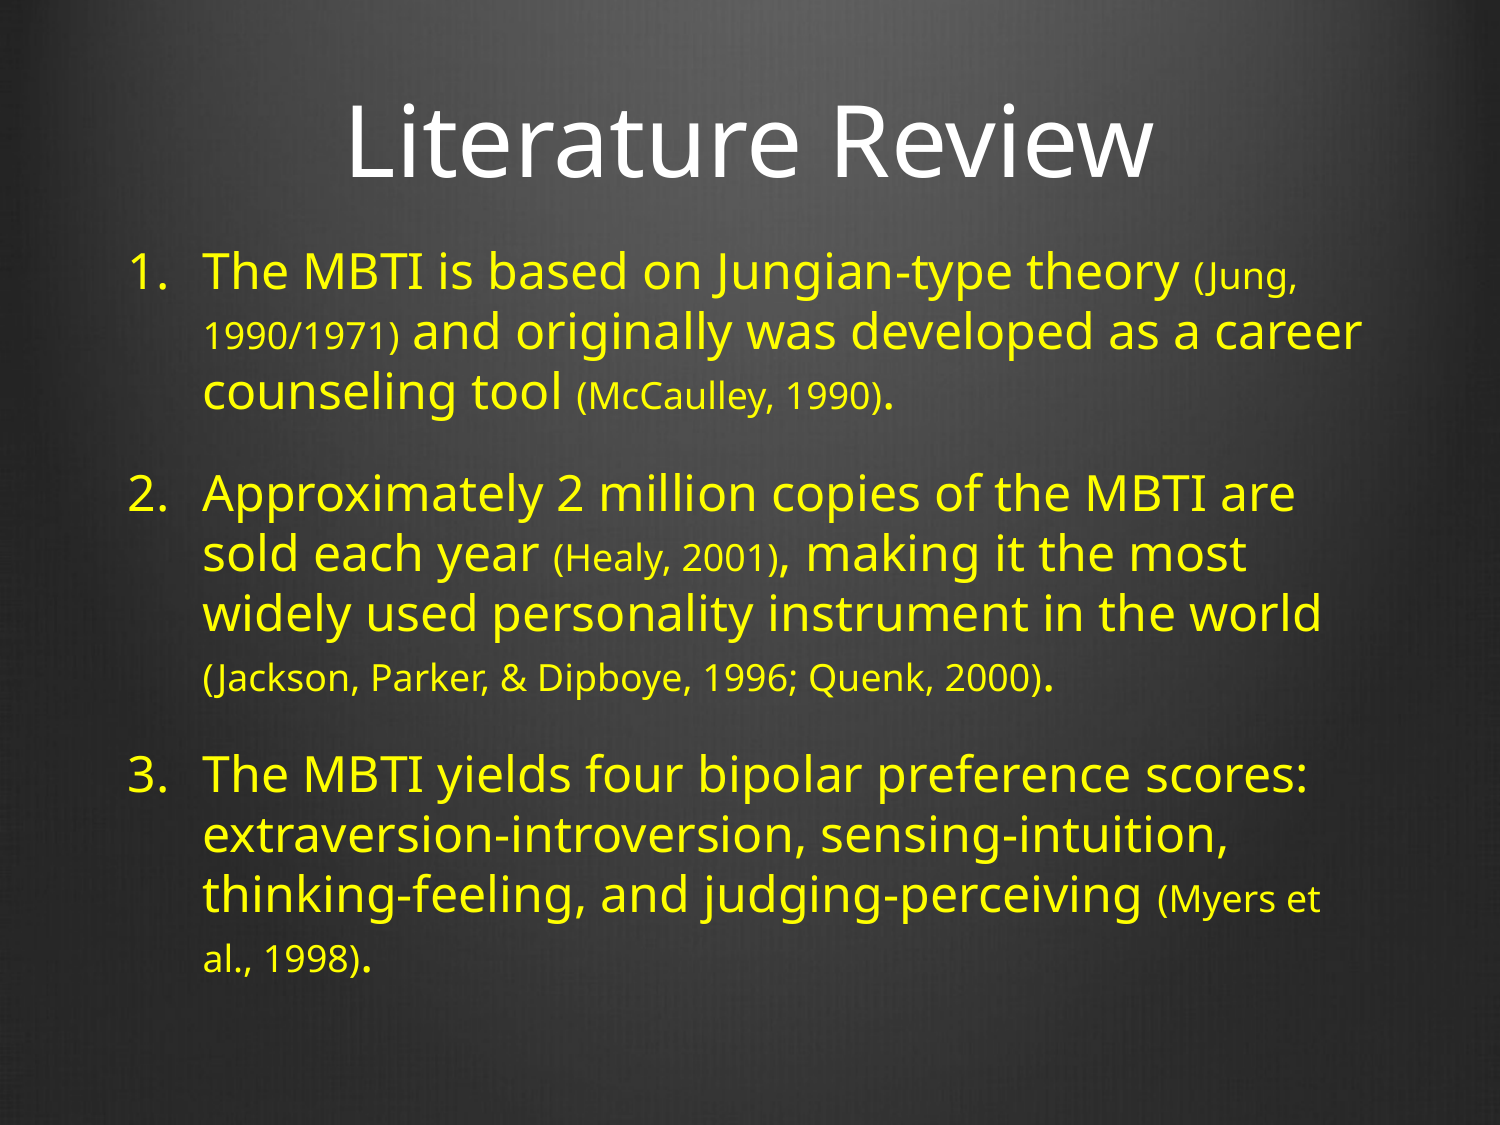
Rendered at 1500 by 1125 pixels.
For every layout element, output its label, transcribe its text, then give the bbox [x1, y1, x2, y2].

list The MBTI is based on Jungian-type theory (Jung, 1990/1971) and originally was developed as a career counseling tool (McCaulley, 1990). Approximately 2 million copies of the MBTI are sold each year (Healy, 2001), making it the most widely used personality instrument in the world (Jackson, Parker, & Dipboye, 1996; Quenk, 2000). The MBTI yields four bipolar preference scores: extraversion-introversion, sensing-intuition, thinking-feeling, and judging-perceiving (Myers et al., 1998). [112, 231, 1388, 1005]
title Literature Review [112, 19, 1388, 231]
